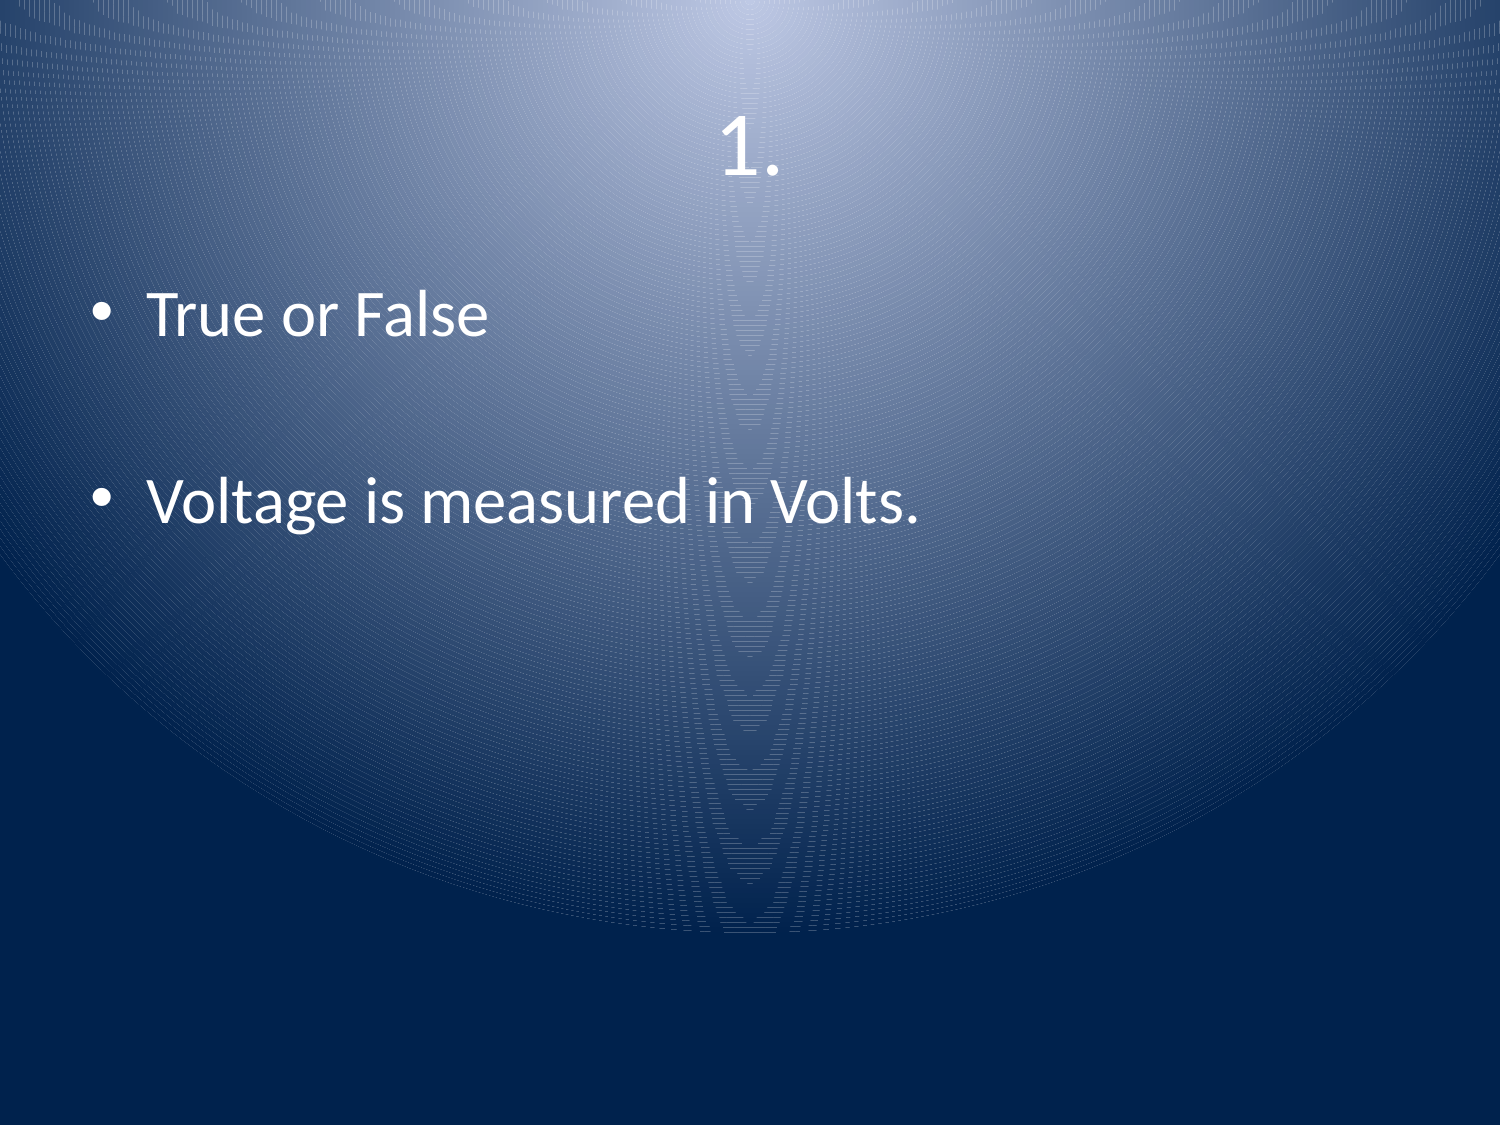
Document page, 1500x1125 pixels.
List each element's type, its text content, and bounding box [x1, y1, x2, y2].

list True or False Voltage is measured in Volts. [75, 262, 1425, 1005]
title 1. [75, 45, 1425, 233]
